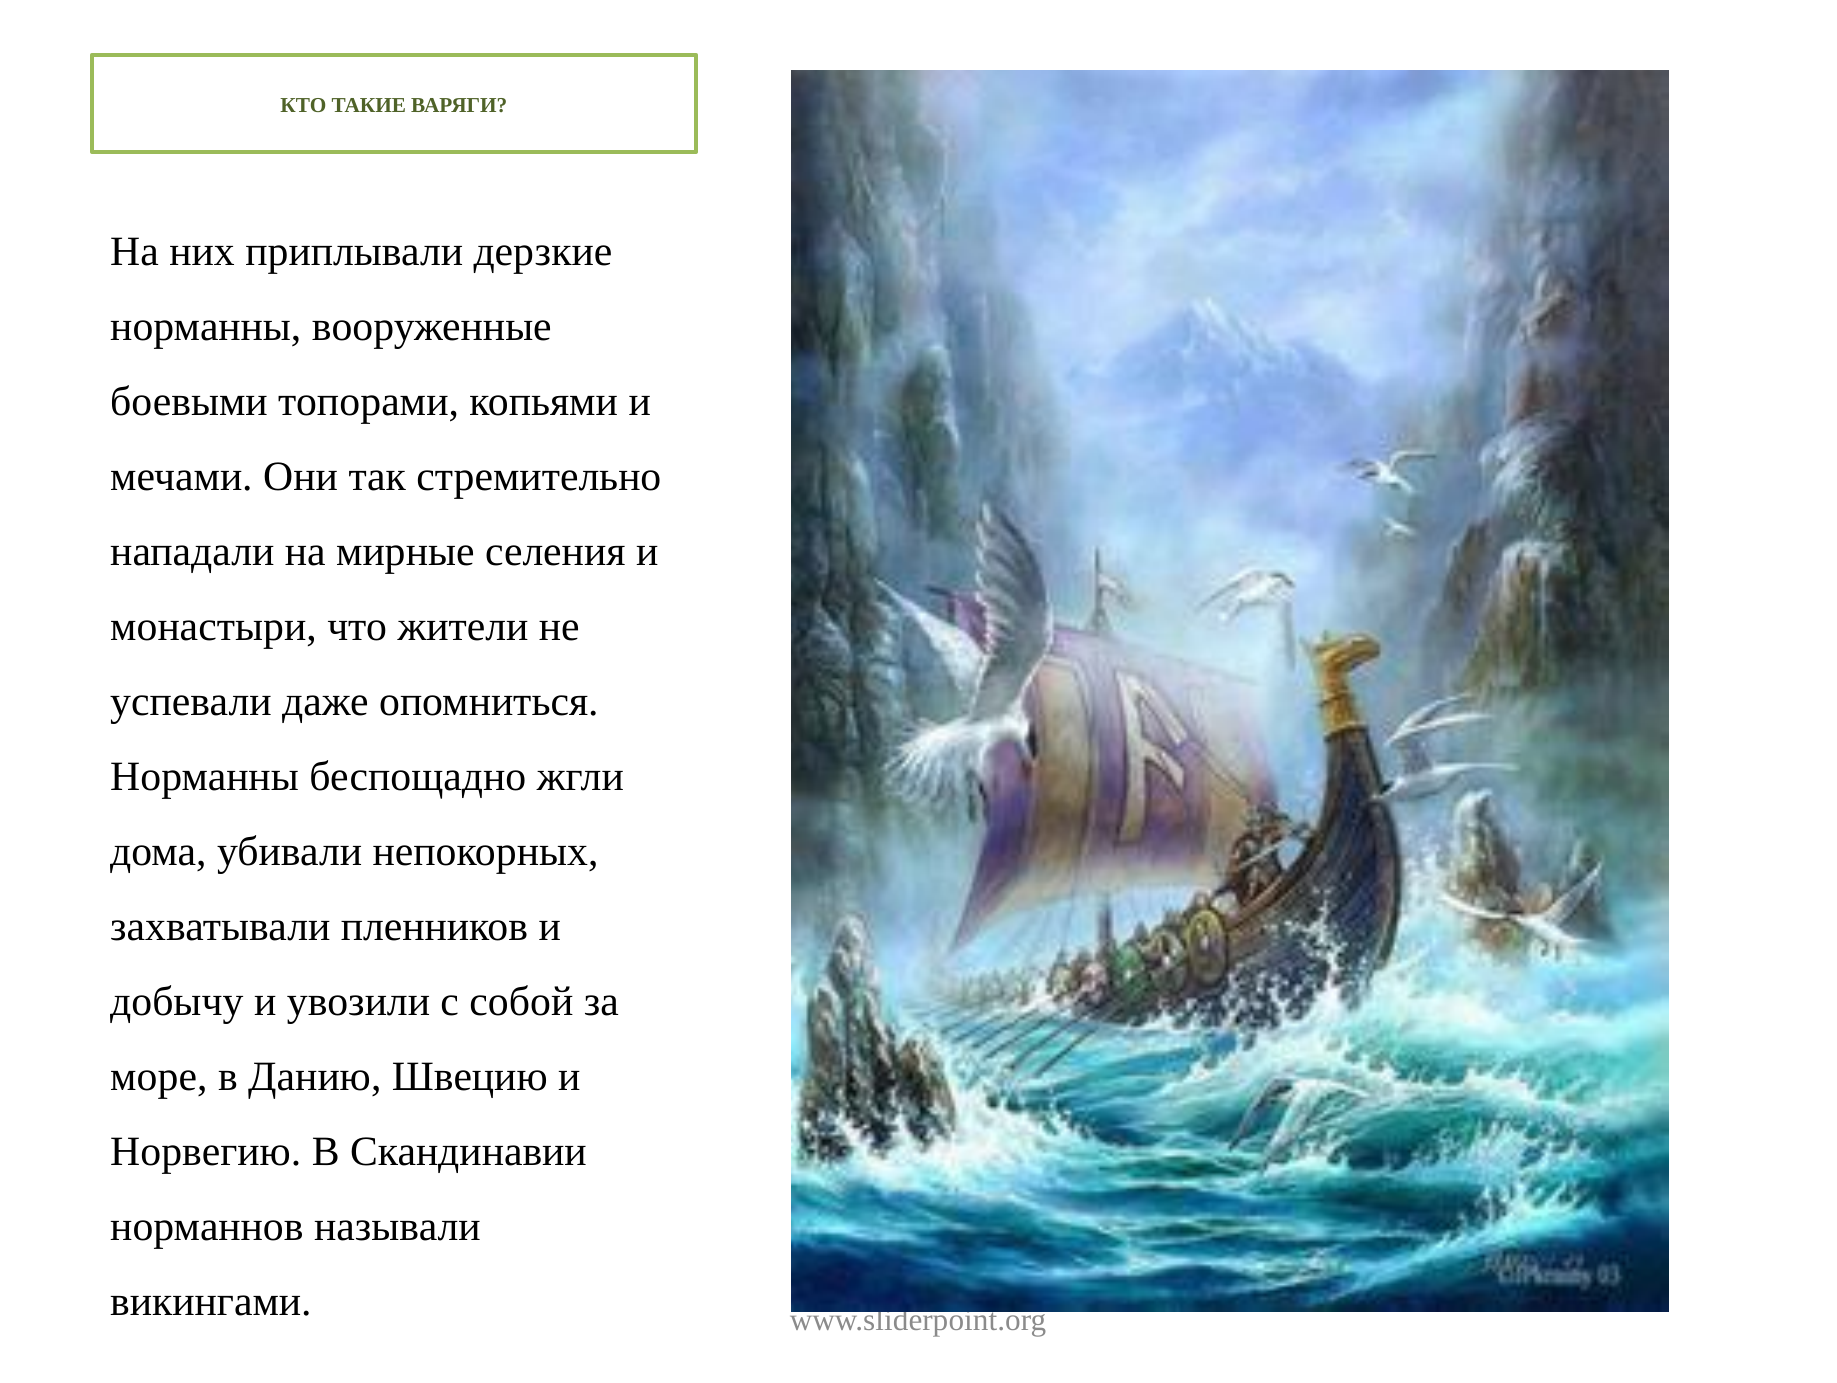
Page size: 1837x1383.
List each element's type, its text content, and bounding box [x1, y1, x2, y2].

title КТО ТАКИЕ ВАРЯГИ? [90, 53, 698, 154]
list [791, 70, 1669, 1313]
list На них приплывали дерзкие норманны, вооруженные боевыми топорами, копьями и мечами. Они так стремительно нападали на мирные селения и монастыри, что жители не успевали даже опомниться. Норманны беспощадно жгли дома, убивали непокорных, захватывали пленников и добычу и увозили с собой за море, в Данию, Швецию и Норвегию. В Скандинавии норманнов называли викингами. [91, 198, 697, 1324]
footer www.sliderpoint.org [627, 1280, 1210, 1355]
